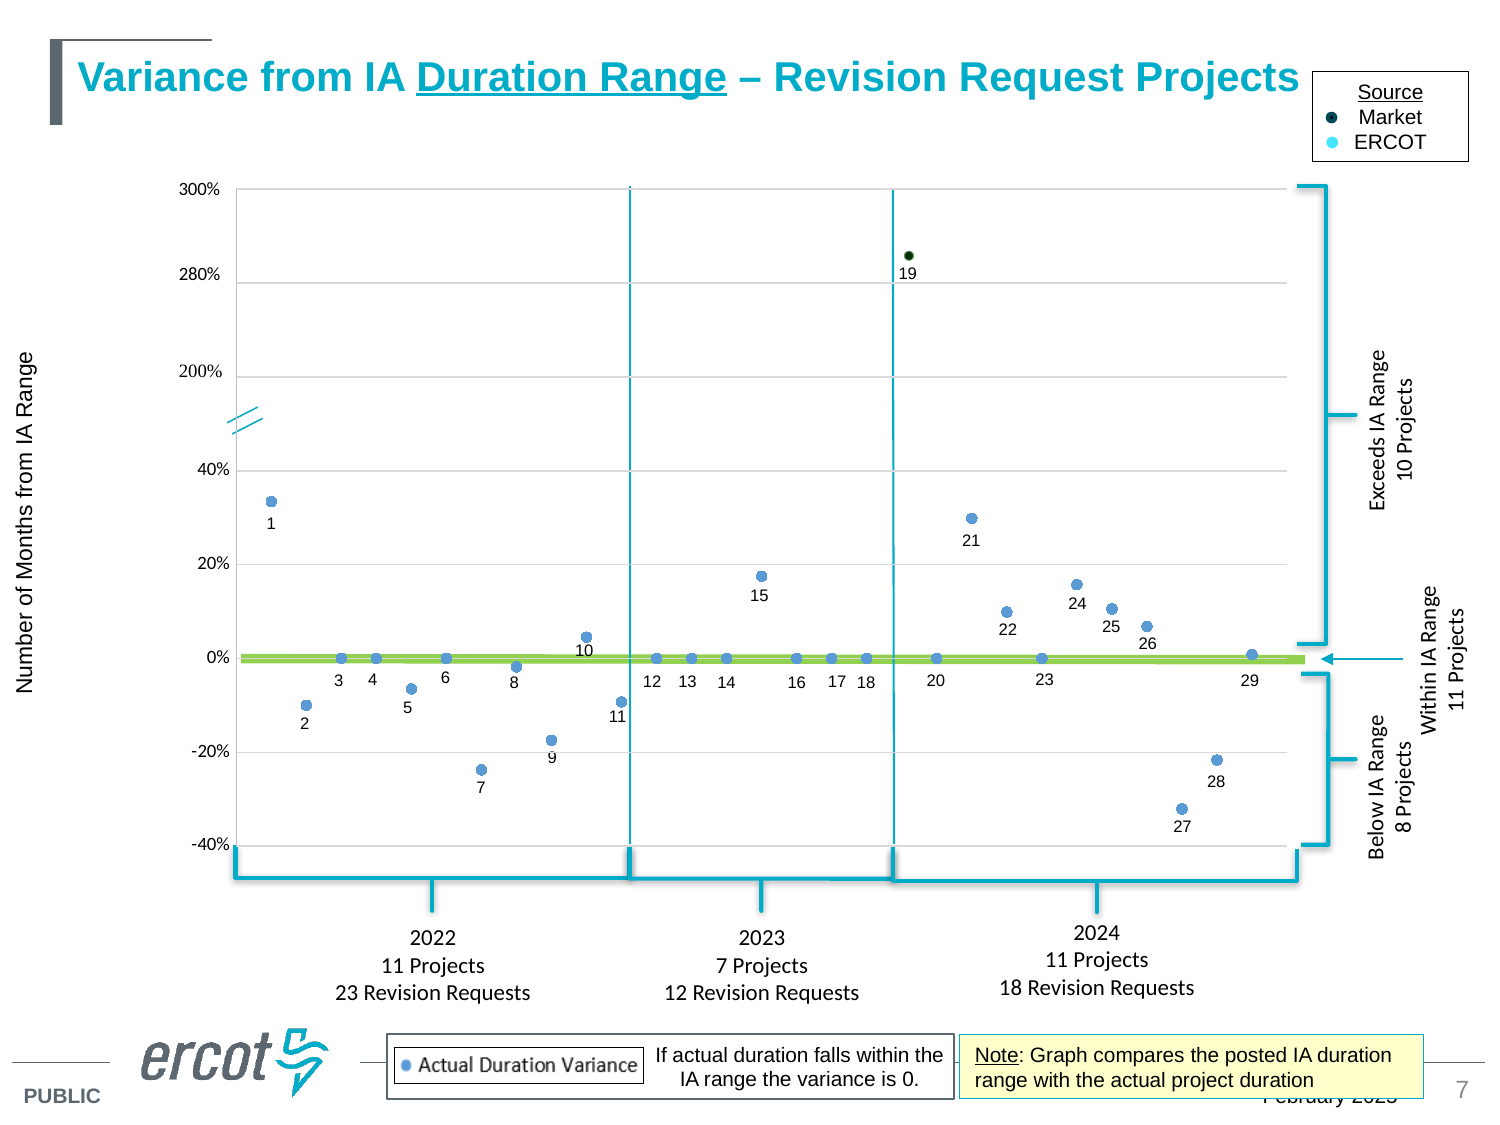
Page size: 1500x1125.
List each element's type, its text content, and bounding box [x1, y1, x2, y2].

text_box Source Market ERCOT [1312, 71, 1469, 162]
text_box [1326, 136, 1339, 149]
title Variance from IA Duration Range – Revision Request Projects [62, 41, 1374, 116]
text_box Number of Months from IA Range [1, 333, 44, 712]
text_box Note: Graph compares the posted IA duration range with the actual project duration [959, 1034, 1424, 1099]
chart [160, 126, 1316, 870]
text_box 2023 7 Projects 12 Revision Requests [642, 915, 882, 1013]
text_box If actual duration falls within the IA range the variance is 0. [629, 1033, 970, 1099]
text_box [1320, 186, 1356, 644]
text_box [1325, 111, 1338, 124]
slide_number 7 [1431, 1070, 1494, 1107]
text_box [385, 1032, 956, 1101]
picture [394, 1047, 644, 1085]
picture [137, 1024, 332, 1100]
text_box Exceeds IA Range 10 Projects [1354, 311, 1424, 551]
text_box 2022 11 Projects 23 Revision Requests [275, 915, 591, 1013]
text_box Within IA Range 11 Projects [1405, 555, 1476, 766]
text_box [1320, 673, 1356, 845]
text_box Below IA Range 8 Projects [1353, 700, 1423, 876]
text_box 2024 11 Projects 18 Revision Requests [977, 910, 1217, 1008]
